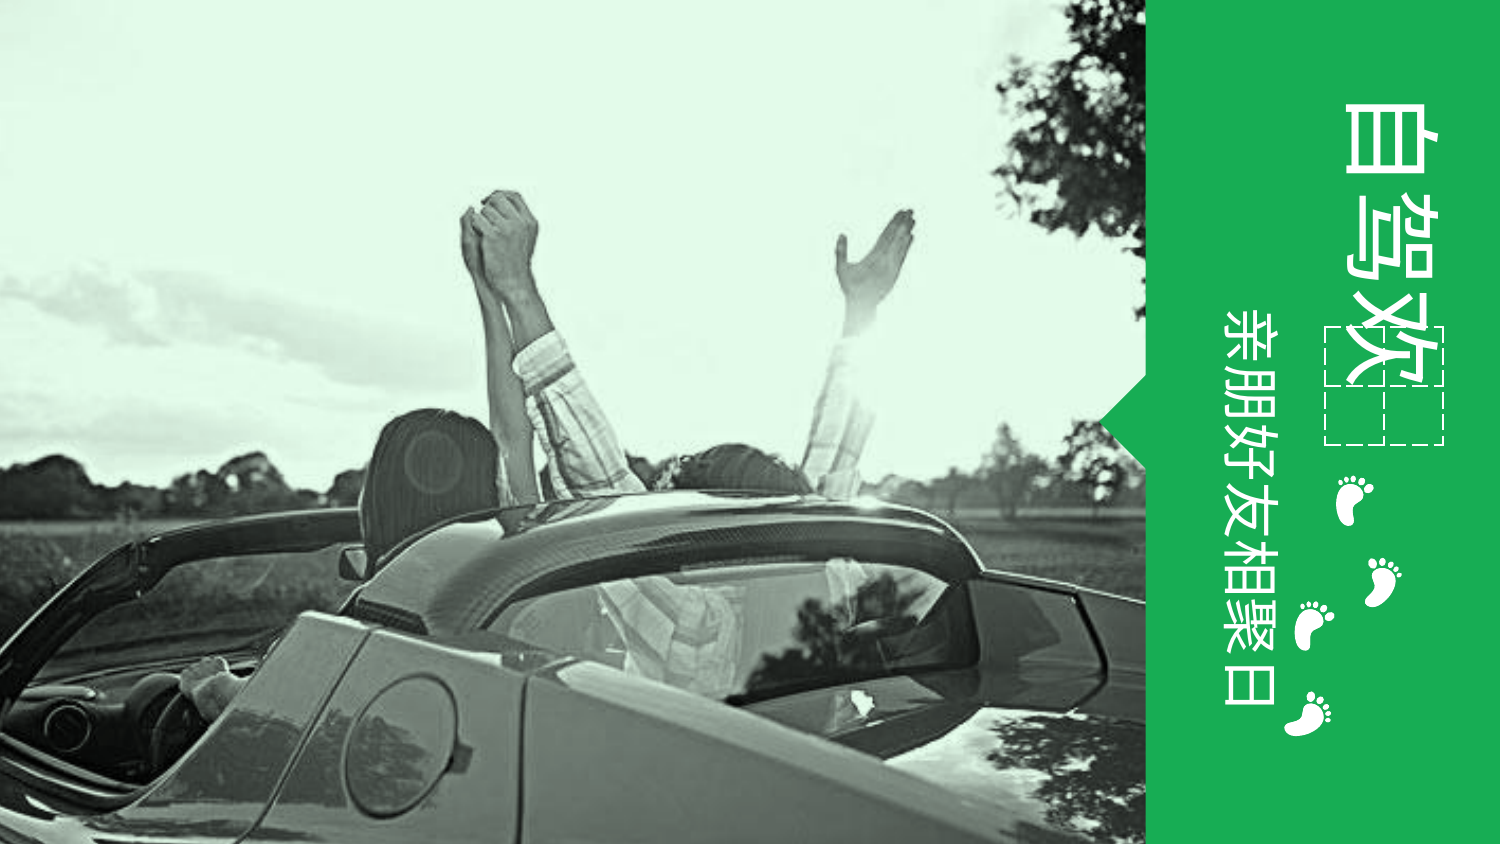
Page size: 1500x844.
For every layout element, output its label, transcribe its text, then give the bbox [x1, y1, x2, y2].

text_box 亲朋好友相聚日 [1204, 291, 1296, 765]
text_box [1359, 557, 1398, 613]
picture [0, 0, 1199, 844]
text_box 自驾欢 [1310, 73, 1462, 446]
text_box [1330, 473, 1367, 525]
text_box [1290, 598, 1327, 650]
text_box [1200, 0, 1500, 844]
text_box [1286, 690, 1324, 746]
